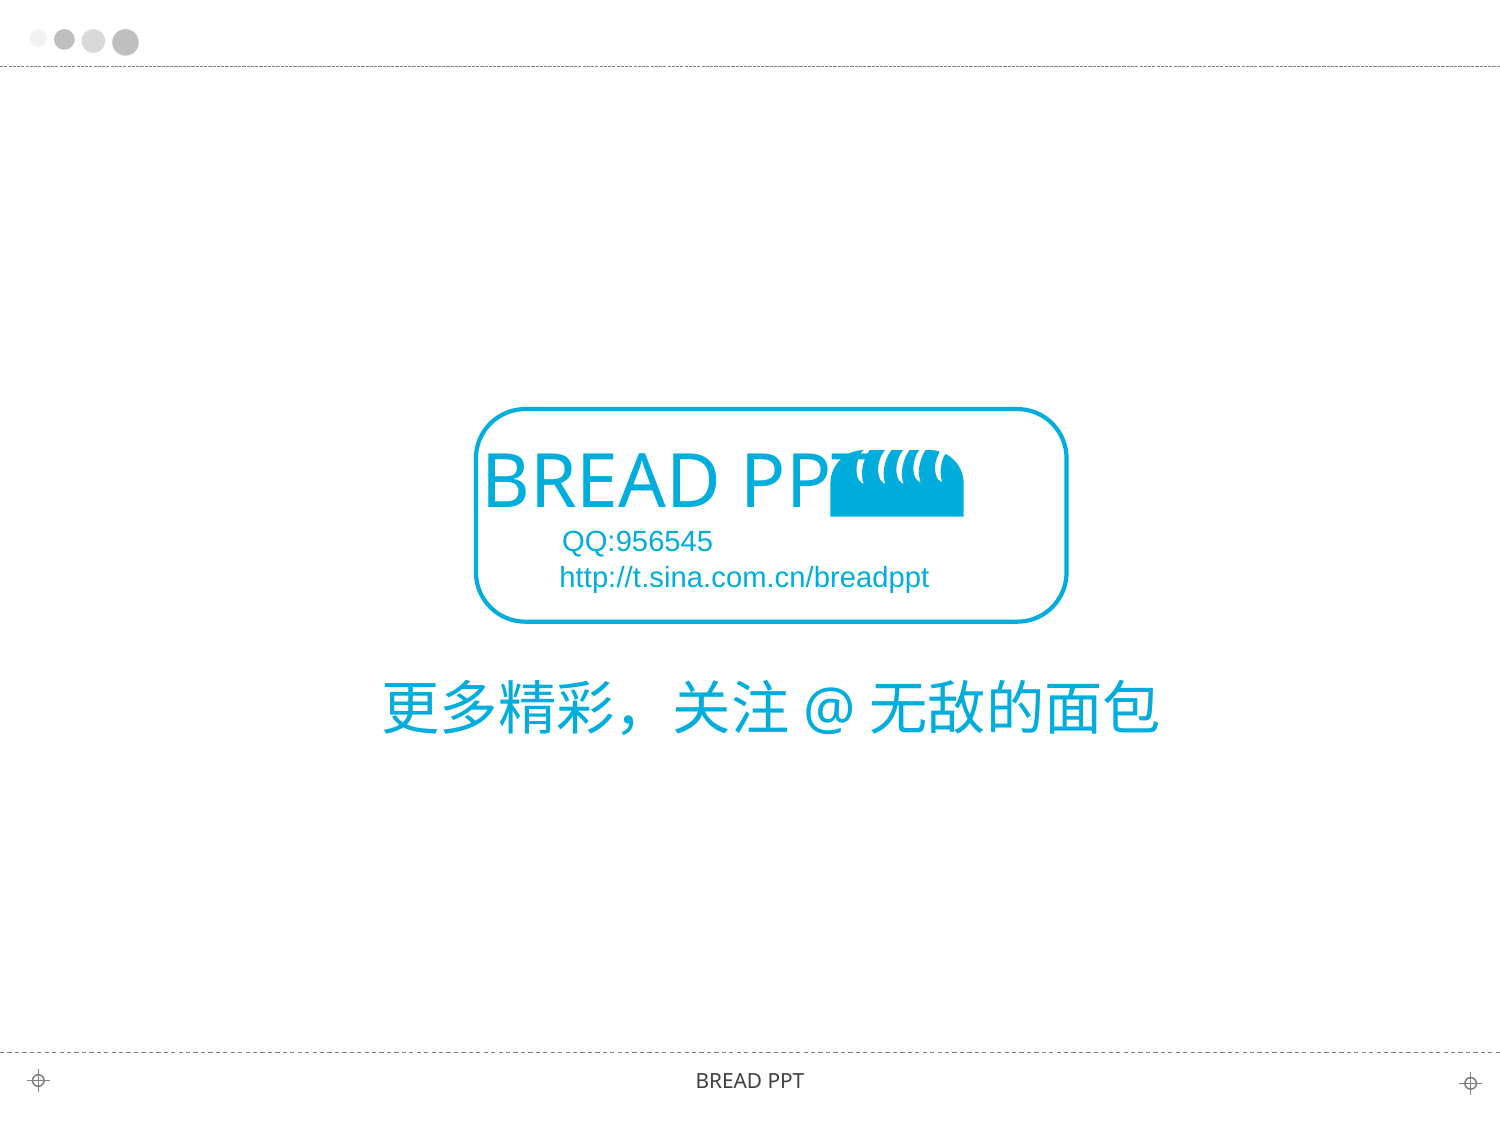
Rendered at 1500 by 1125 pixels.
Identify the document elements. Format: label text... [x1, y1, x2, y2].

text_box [475, 408, 1067, 622]
text_box 更多精彩，关注@无敌的面包 [366, 664, 1176, 749]
